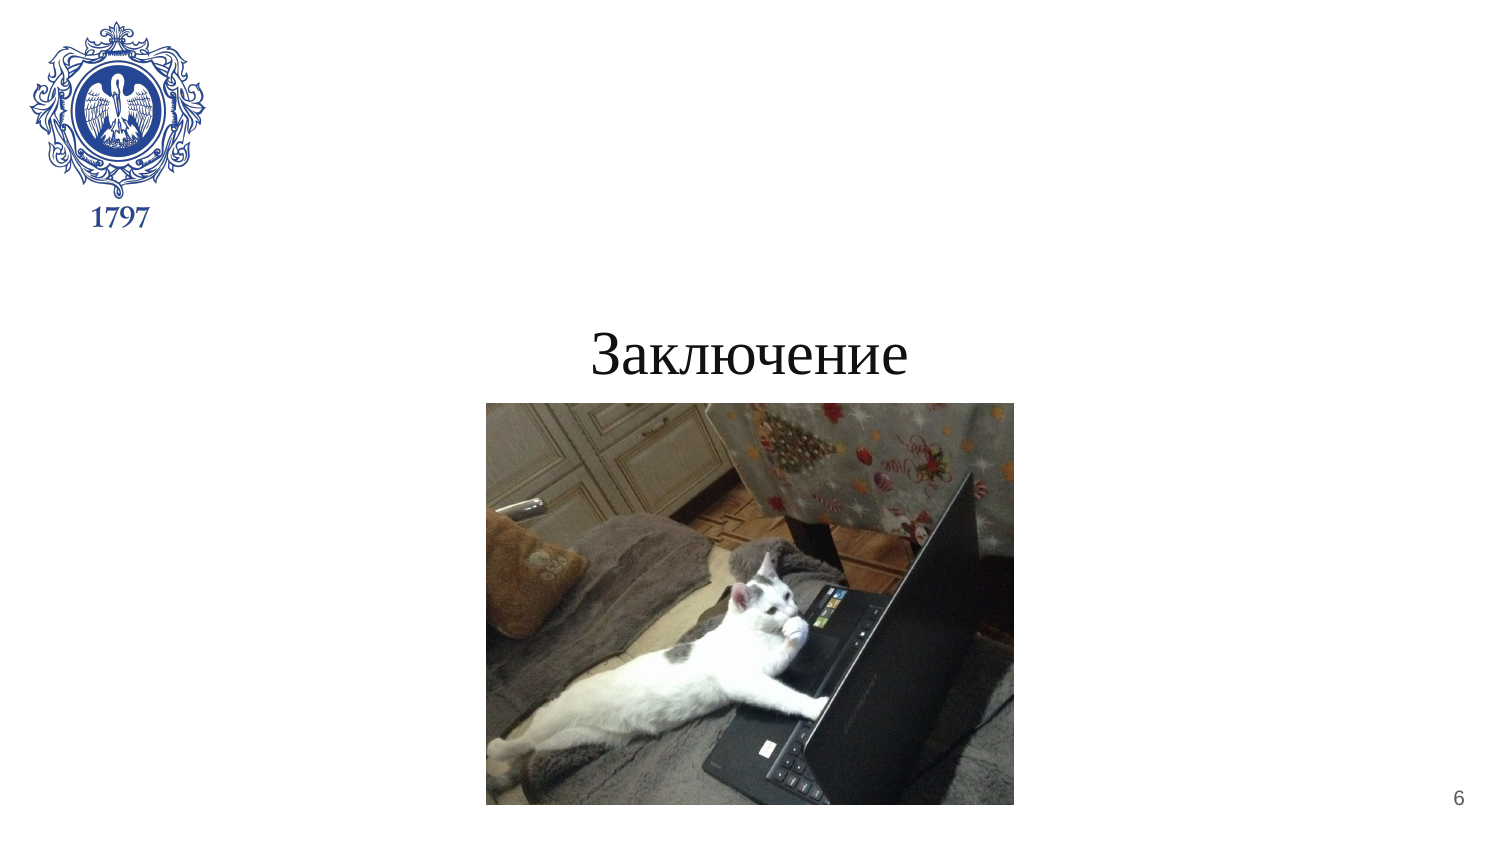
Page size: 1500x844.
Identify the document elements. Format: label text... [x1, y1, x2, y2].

picture [485, 403, 1015, 805]
picture [28, 21, 207, 228]
slide_number ‹#› [1389, 764, 1480, 830]
title Заключение [0, 259, 1500, 371]
